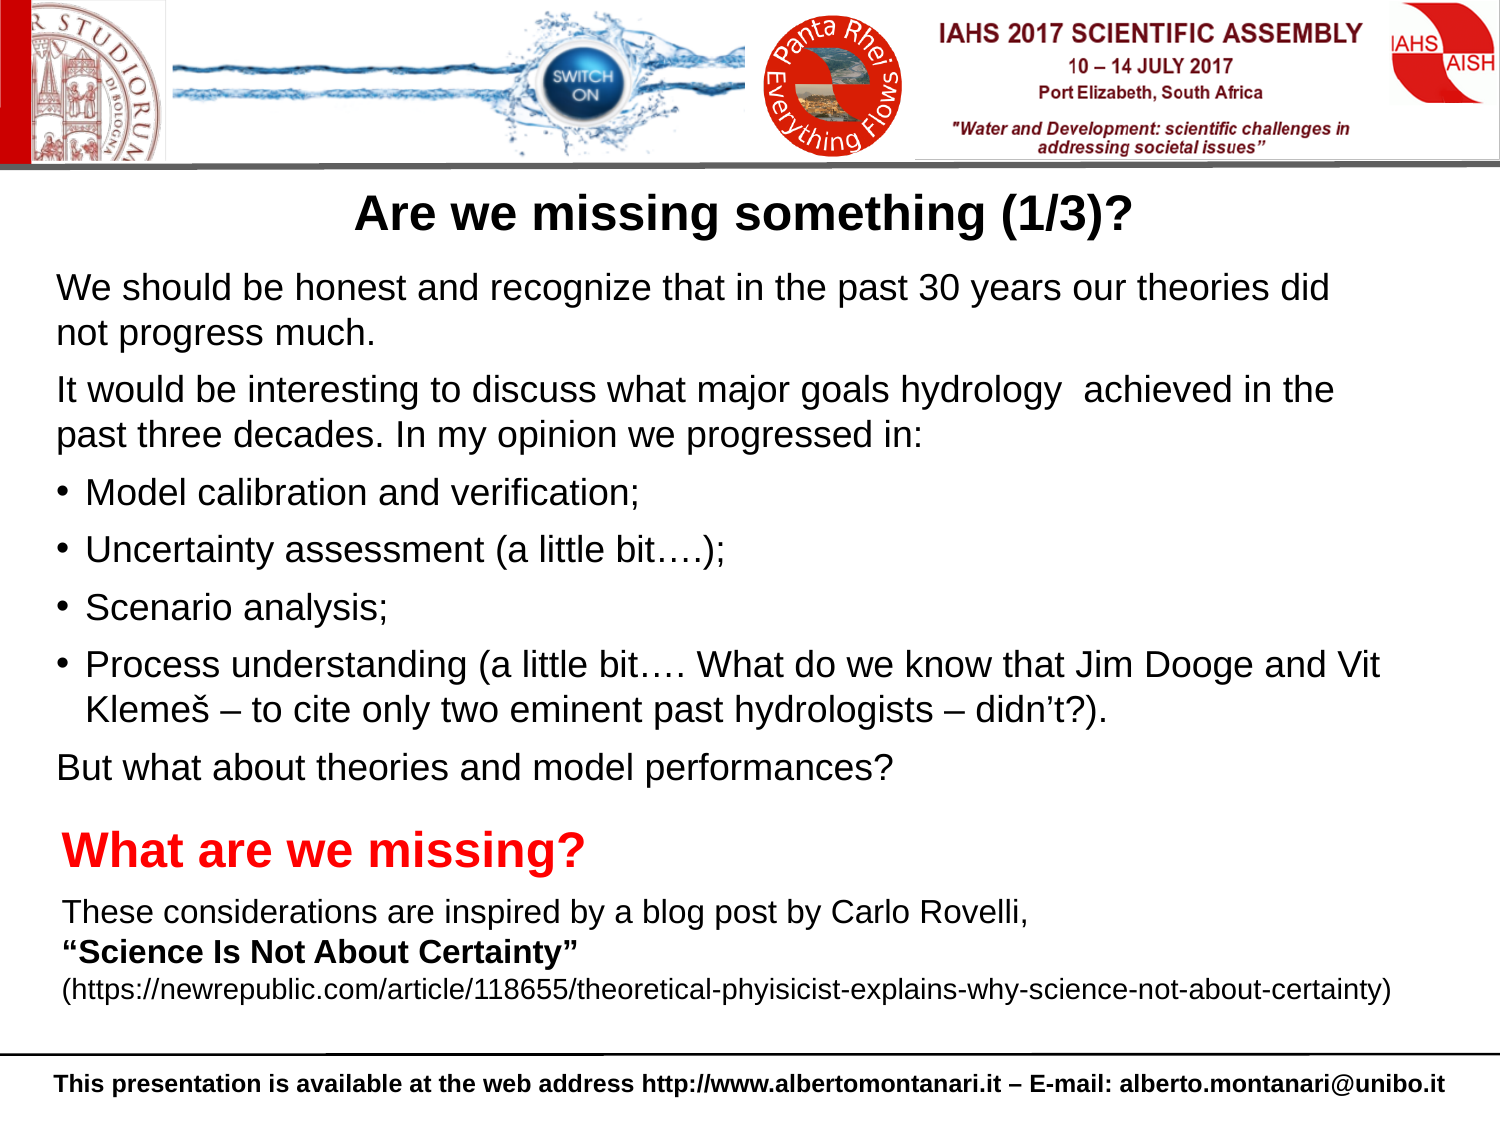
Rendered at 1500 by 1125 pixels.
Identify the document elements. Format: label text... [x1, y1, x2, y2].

text_box We should be honest and recognize that in the past 30 years our theories did not progress much. It would be interesting to discuss what major goals hydrology achieved in the past three decades. In my opinion we progressed in: Model calibration and verification; Uncertainty assessment (a little bit….); Scenario analysis; Process understanding (a little bit…. What do we know that Jim Dooge and Vit Klemeš – to cite only two eminent past hydrologists – didn’t?). But what about theories and model performances? [41, 255, 1406, 796]
picture [172, 2, 745, 161]
text_box Are we missing something (1/3)? [41, 172, 1447, 248]
picture [750, 0, 1500, 172]
picture [31, 0, 167, 161]
text_box What are we missing? These considerations are inspired by a blog post by Carlo Rovelli, “Science Is Not About Certainty” (https://newrepublic.com/article/118655/theoretical-phyisicist-explains-why-science-not-about-certainty) [46, 810, 1500, 1013]
